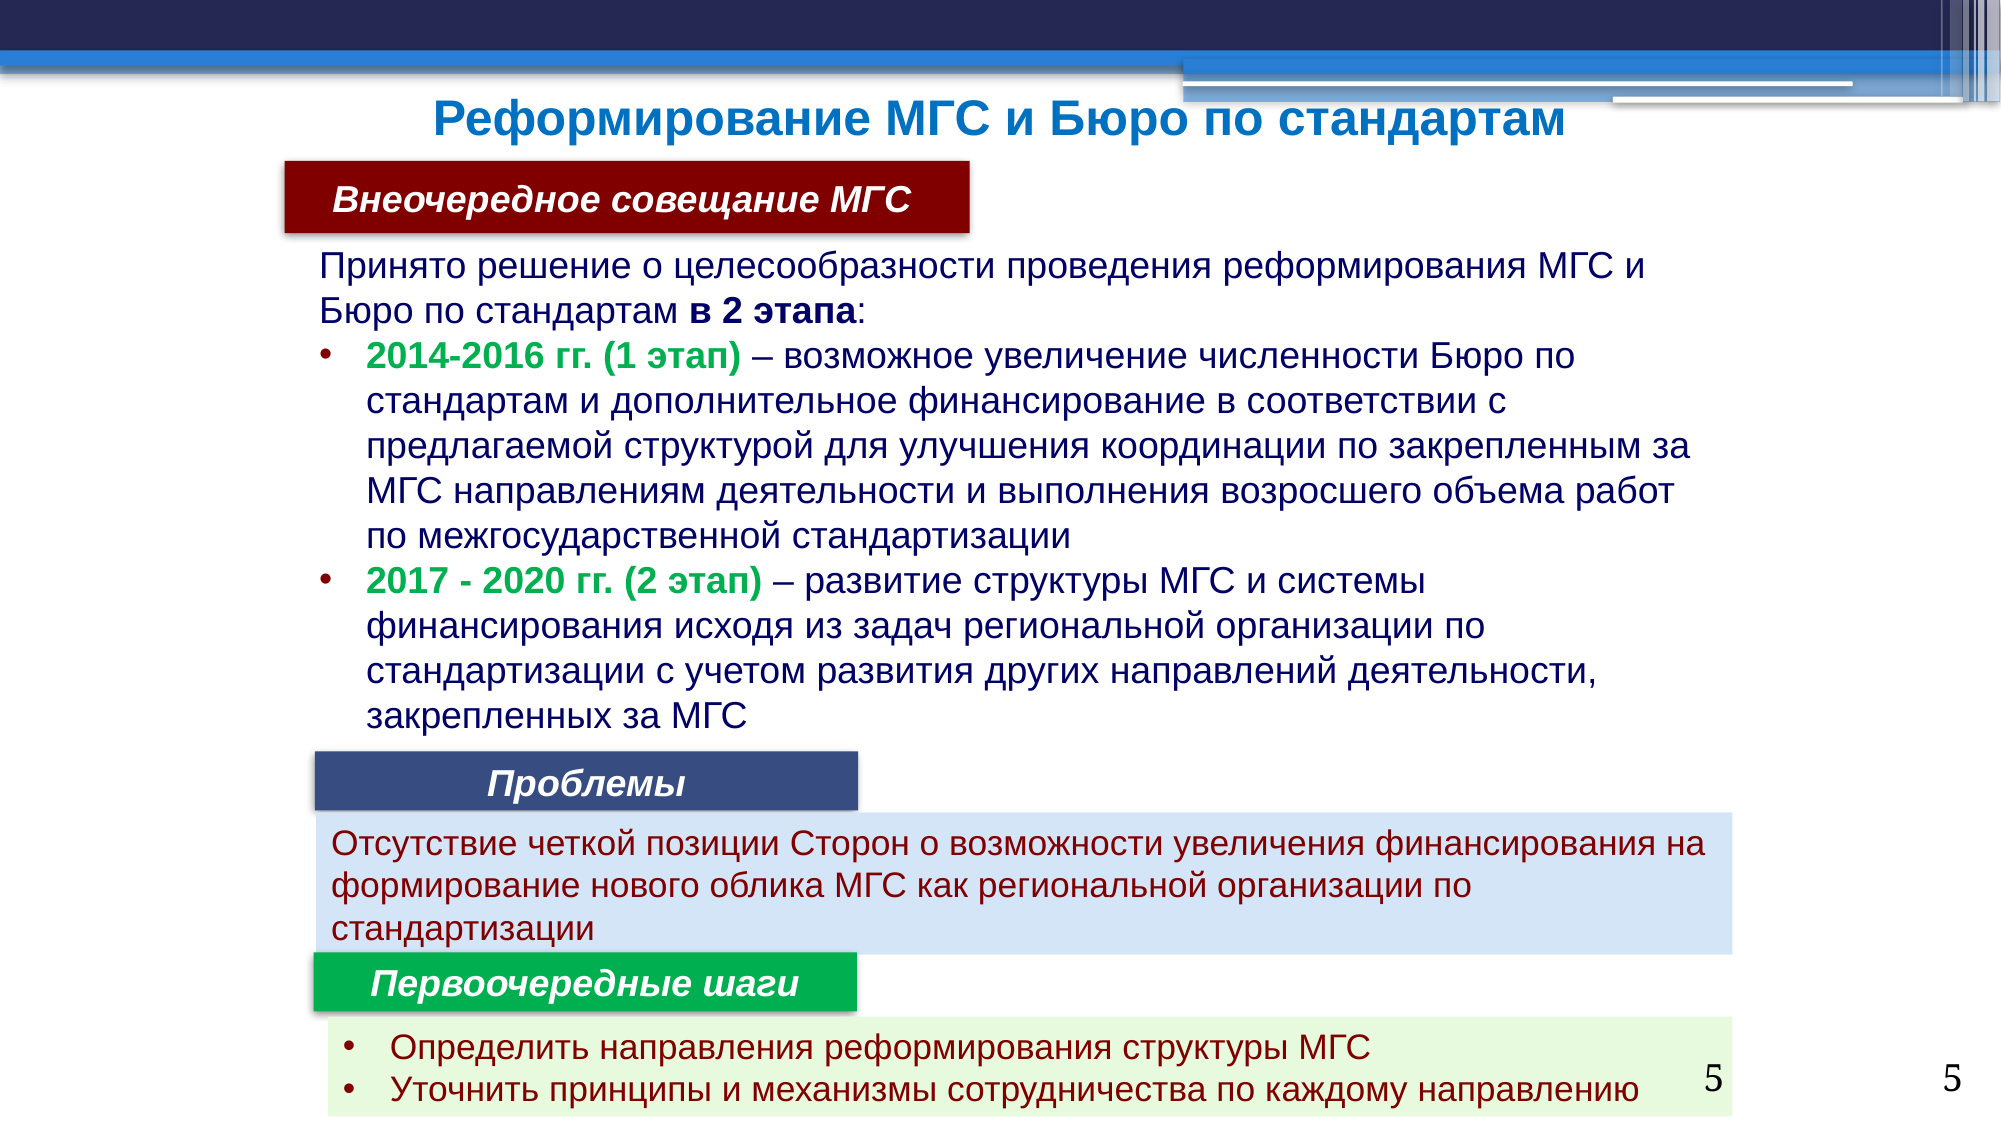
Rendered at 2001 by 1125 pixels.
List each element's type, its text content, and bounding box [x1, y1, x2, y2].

text_box Проблемы [314, 751, 859, 811]
text_box Первоочередные шаги [313, 952, 857, 1012]
text_box Реформирование МГС и Бюро по стандартам [278, 53, 1722, 177]
text_box 5 [1614, 1046, 1740, 1107]
text_box Определить направления реформирования структуры МГС Уточнить принципы и механизмы сотрудничества по каждому направлению [328, 1016, 1733, 1117]
text_box Внеочередное совещание МГС [284, 160, 970, 234]
slide_number 5 [1811, 1046, 1979, 1107]
text_box Отсутствие четкой позиции Сторон о возможности увеличения финансирования на формирование нового облика МГС как региональной организации по стандартизации [316, 812, 1733, 955]
text_box Принято решение о целесообразности проведения реформирования МГС и Бюро по стандартам в 2 этапа: 2014-2016 гг. (1 этап) – возможное увеличение численности Бюро по стандартам и дополнительное финансирование в соответствии с предлагаемой структурой для улучшения координации по закрепленным за МГС направлениям деятельности и выполнения возросшего объема работ по межгосударственной стандартизации 2017 - 2020 гг. (2 этап) – развитие структуры МГС и системы финансирования исходя из задач региональной организации по стандартизации с учетом развития других направлений деятельности, закрепленных за МГС [304, 233, 1721, 743]
